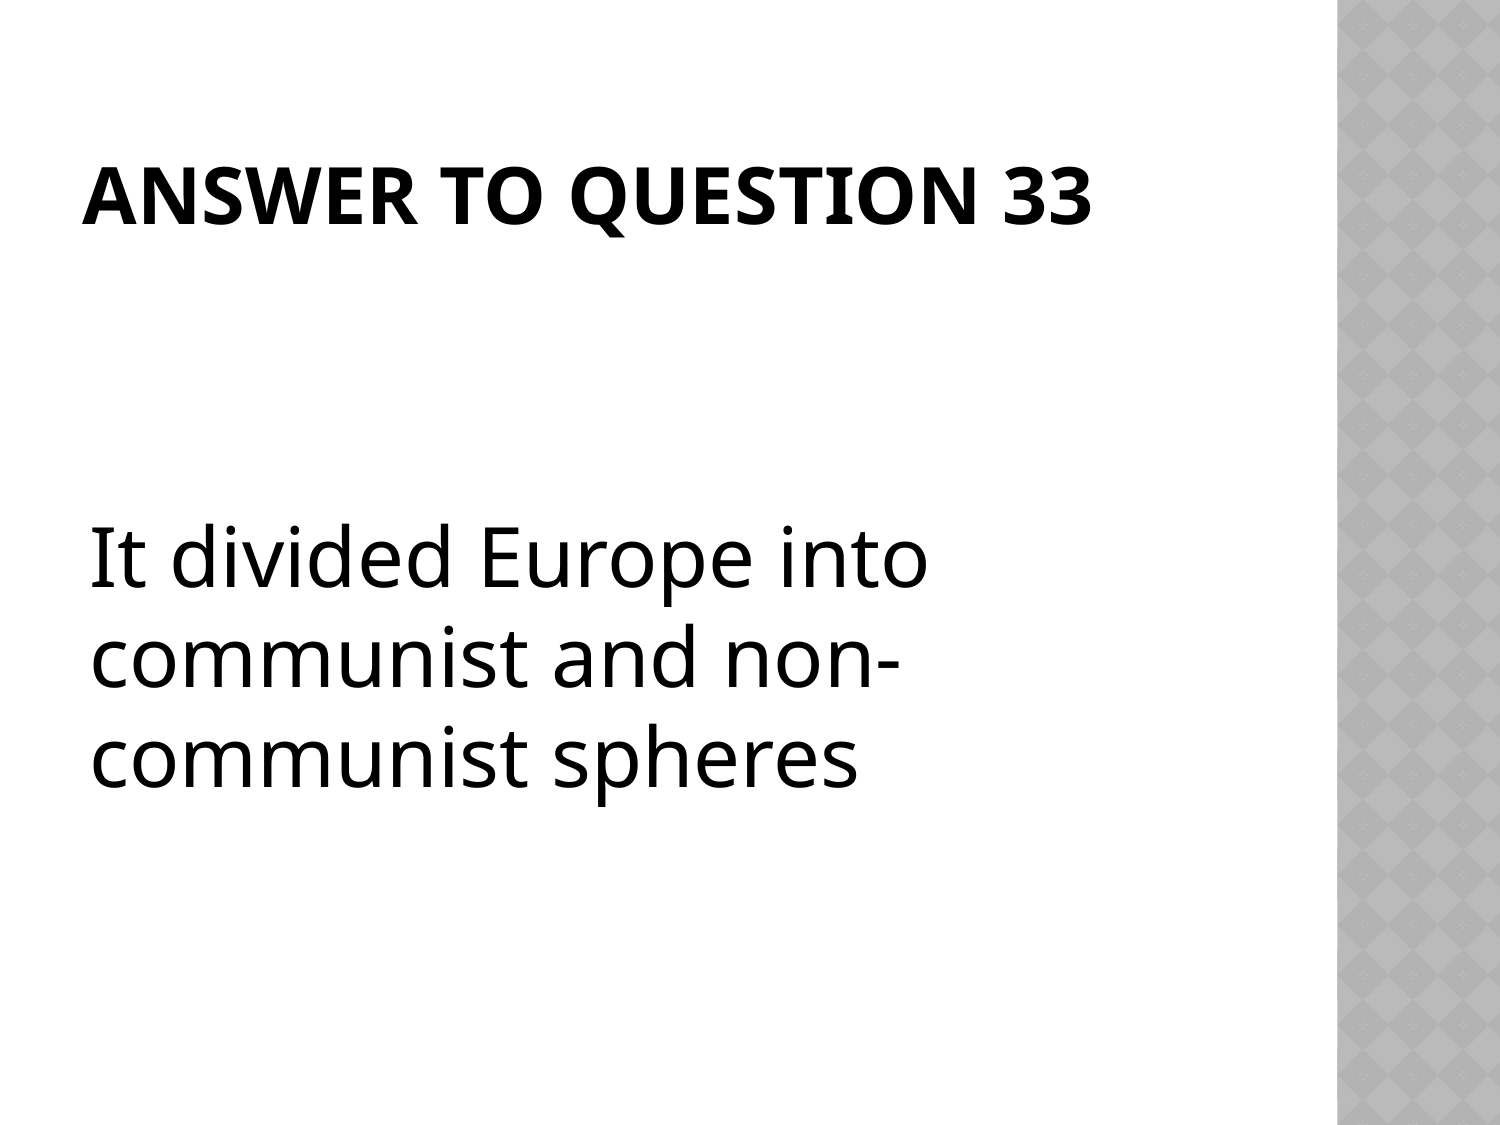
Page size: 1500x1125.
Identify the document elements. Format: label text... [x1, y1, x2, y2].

list It divided Europe into communist and non-communist spheres [75, 264, 1263, 1059]
title Answer to Question 33 [75, 52, 1263, 240]
